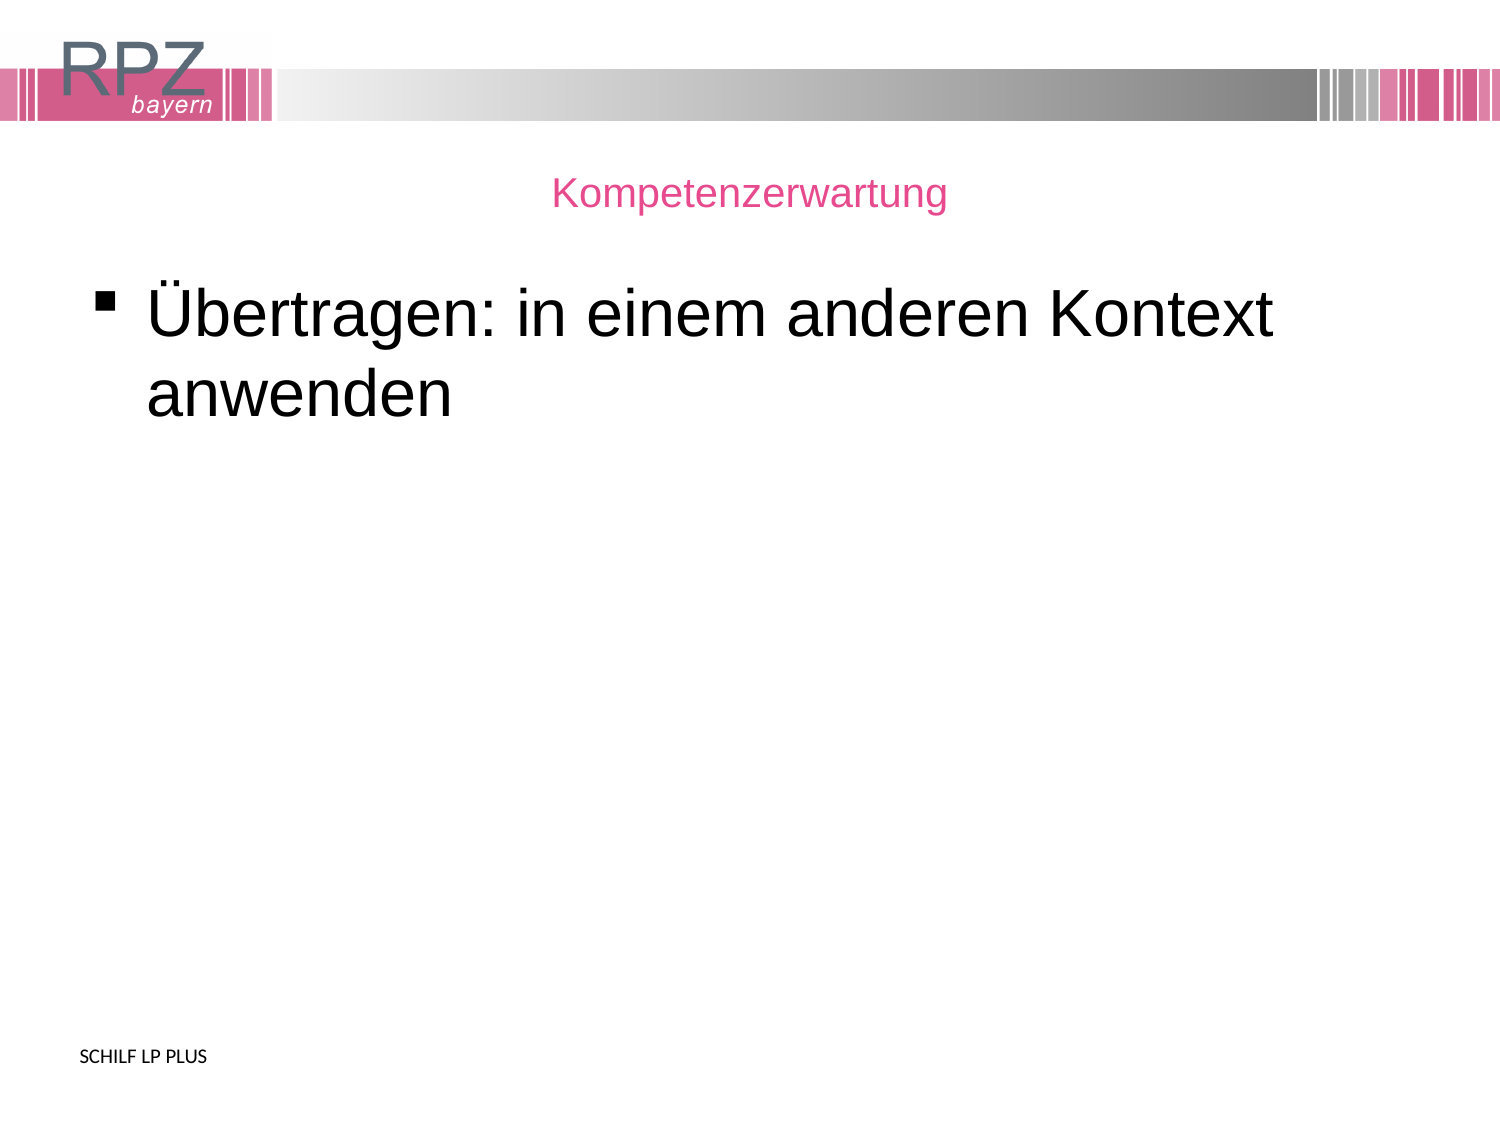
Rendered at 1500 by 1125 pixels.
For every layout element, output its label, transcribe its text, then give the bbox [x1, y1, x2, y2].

picture [1380, 69, 1439, 121]
picture [0, 31, 272, 121]
title Kompetenzerwartung [75, 149, 1425, 233]
picture [1443, 69, 1500, 121]
picture [1319, 69, 1379, 121]
list Übertragen: in einem anderen Kontext anwenden [75, 262, 1425, 1005]
